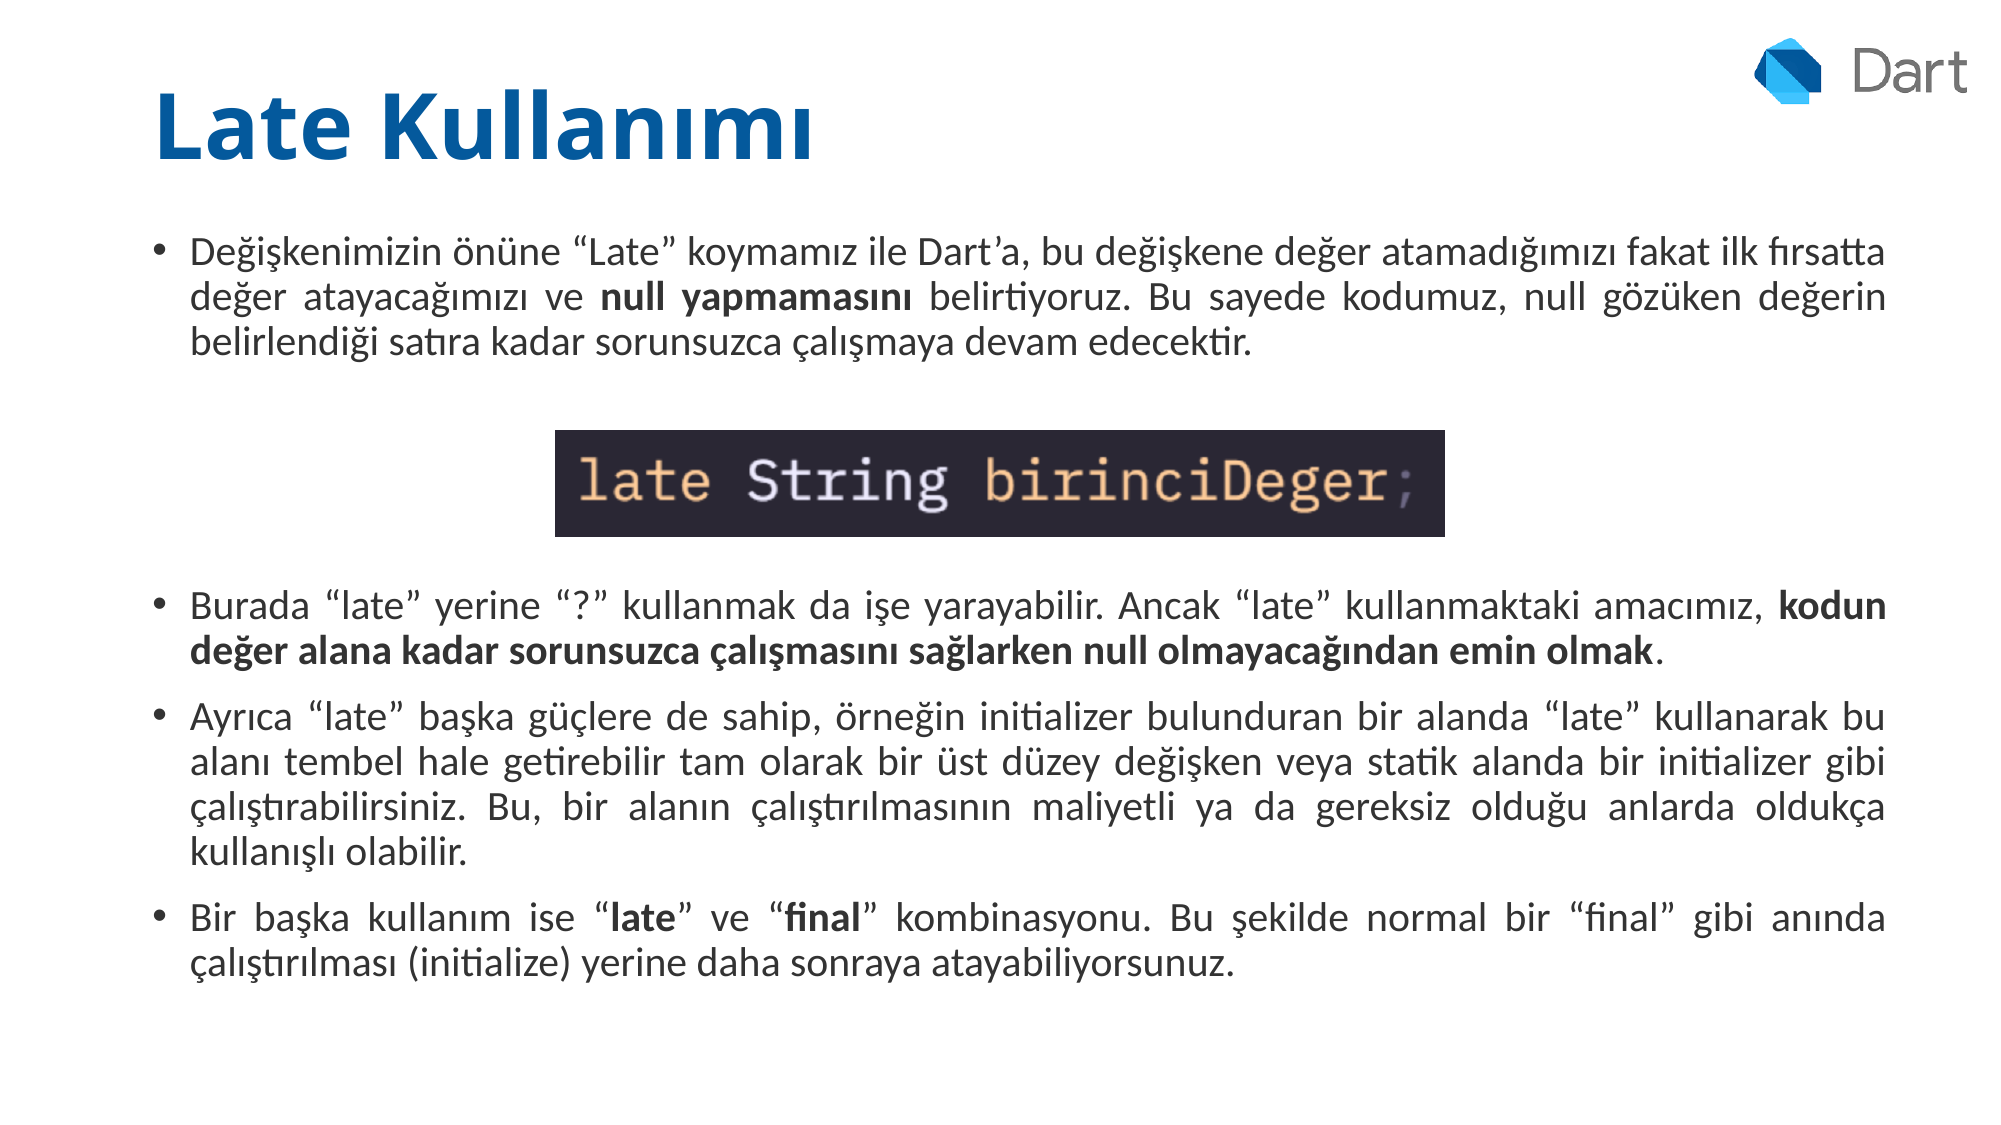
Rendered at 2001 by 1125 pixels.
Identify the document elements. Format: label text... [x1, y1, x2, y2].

list Değişkenimizin önüne “Late” koymamız ile Dart’a, bu değişkene değer atamadığımızı fakat ilk fırsatta değer atayacağımızı ve null yapmamasını belirtiyoruz. Bu sayede kodumuz, null gözüken değerin belirlendiği satıra kadar sorunsuzca çalışmaya devam edecektir. Burada “late” yerine “?” kullanmak da işe yarayabilir. Ancak “late” kullanmaktaki amacımız, kodun değer alana kadar sorunsuzca çalışmasını sağlarken null olmayacağından emin olmak. Ayrıca “late” başka güçlere de sahip, örneğin initializer bulunduran bir alanda “late” kullanarak bu alanı tembel hale getirebilir tam olarak bir üst düzey değişken veya statik alanda bir initializer gibi çalıştırabilirsiniz. Bu, bir alanın çalıştırılmasının maliyetli ya da gereksiz olduğu anlarda oldukça kullanışlı olabilir. Bir başka kullanım ise “late” ve “final” kombinasyonu. Bu şekilde normal bir “final” gibi anında çalıştırılması (initialize) yerine daha sonraya atayabiliyorsunuz. [137, 222, 1903, 1014]
picture [555, 430, 1445, 537]
title Late Kullanımı [137, 59, 1863, 199]
picture [1749, 9, 1972, 133]
